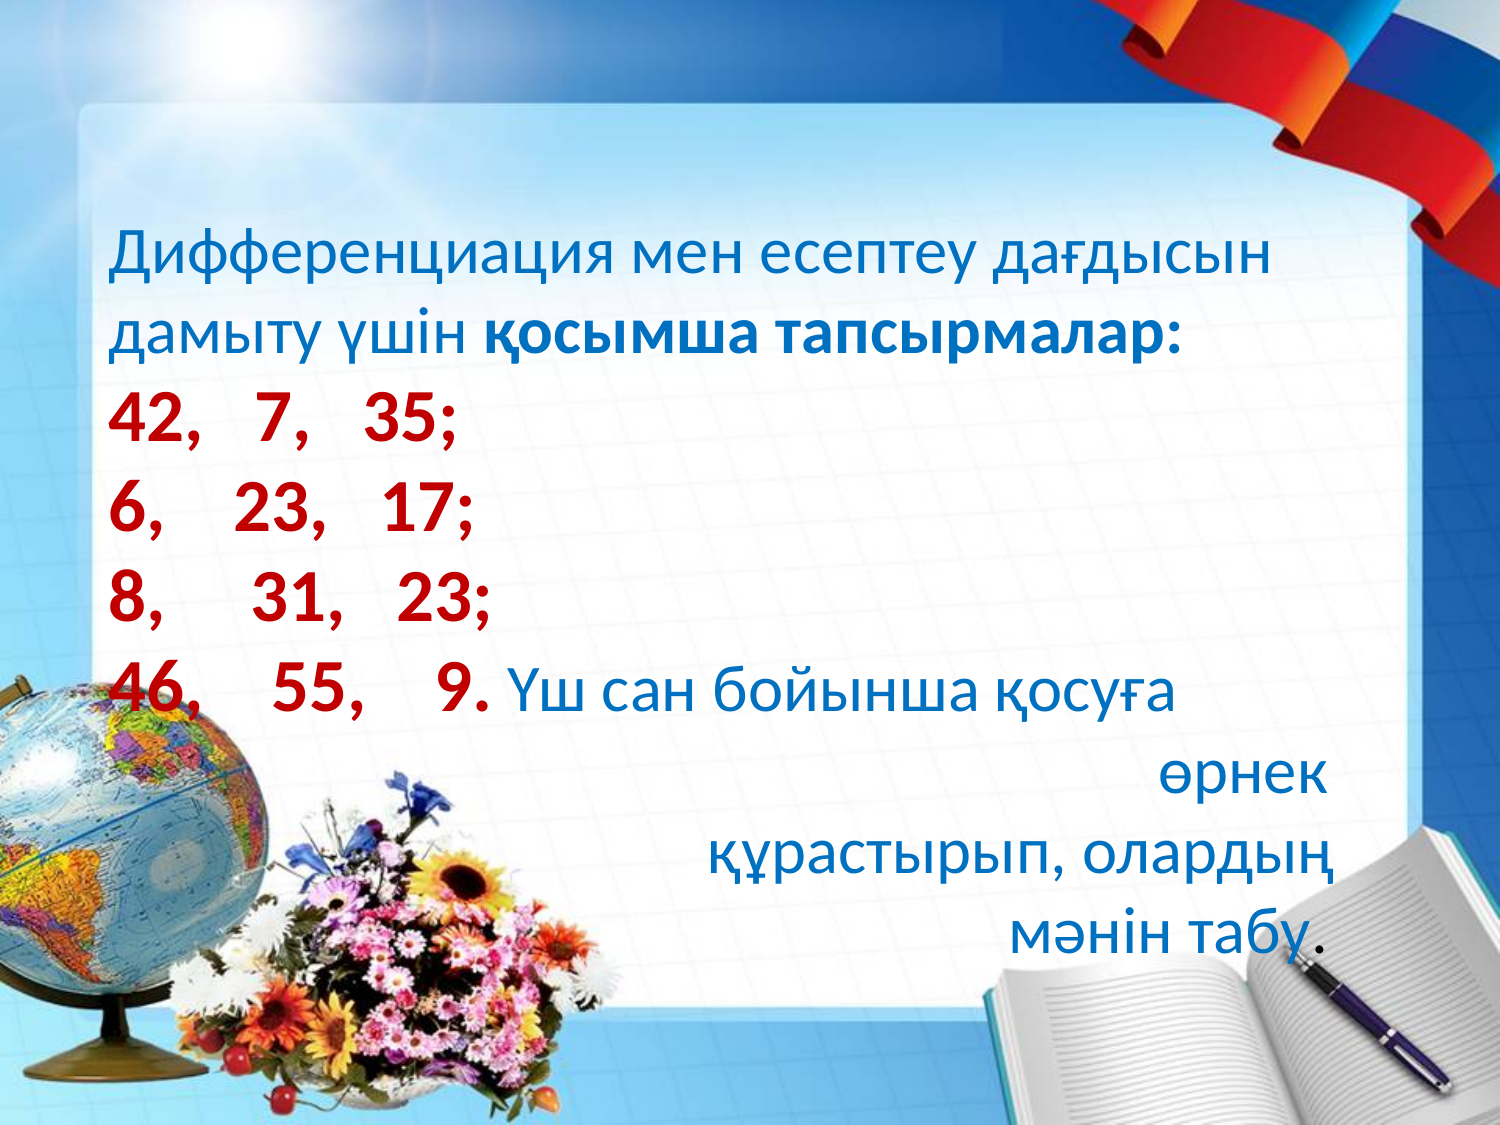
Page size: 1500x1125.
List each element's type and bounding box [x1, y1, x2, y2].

list [0, 0, 1500, 1125]
